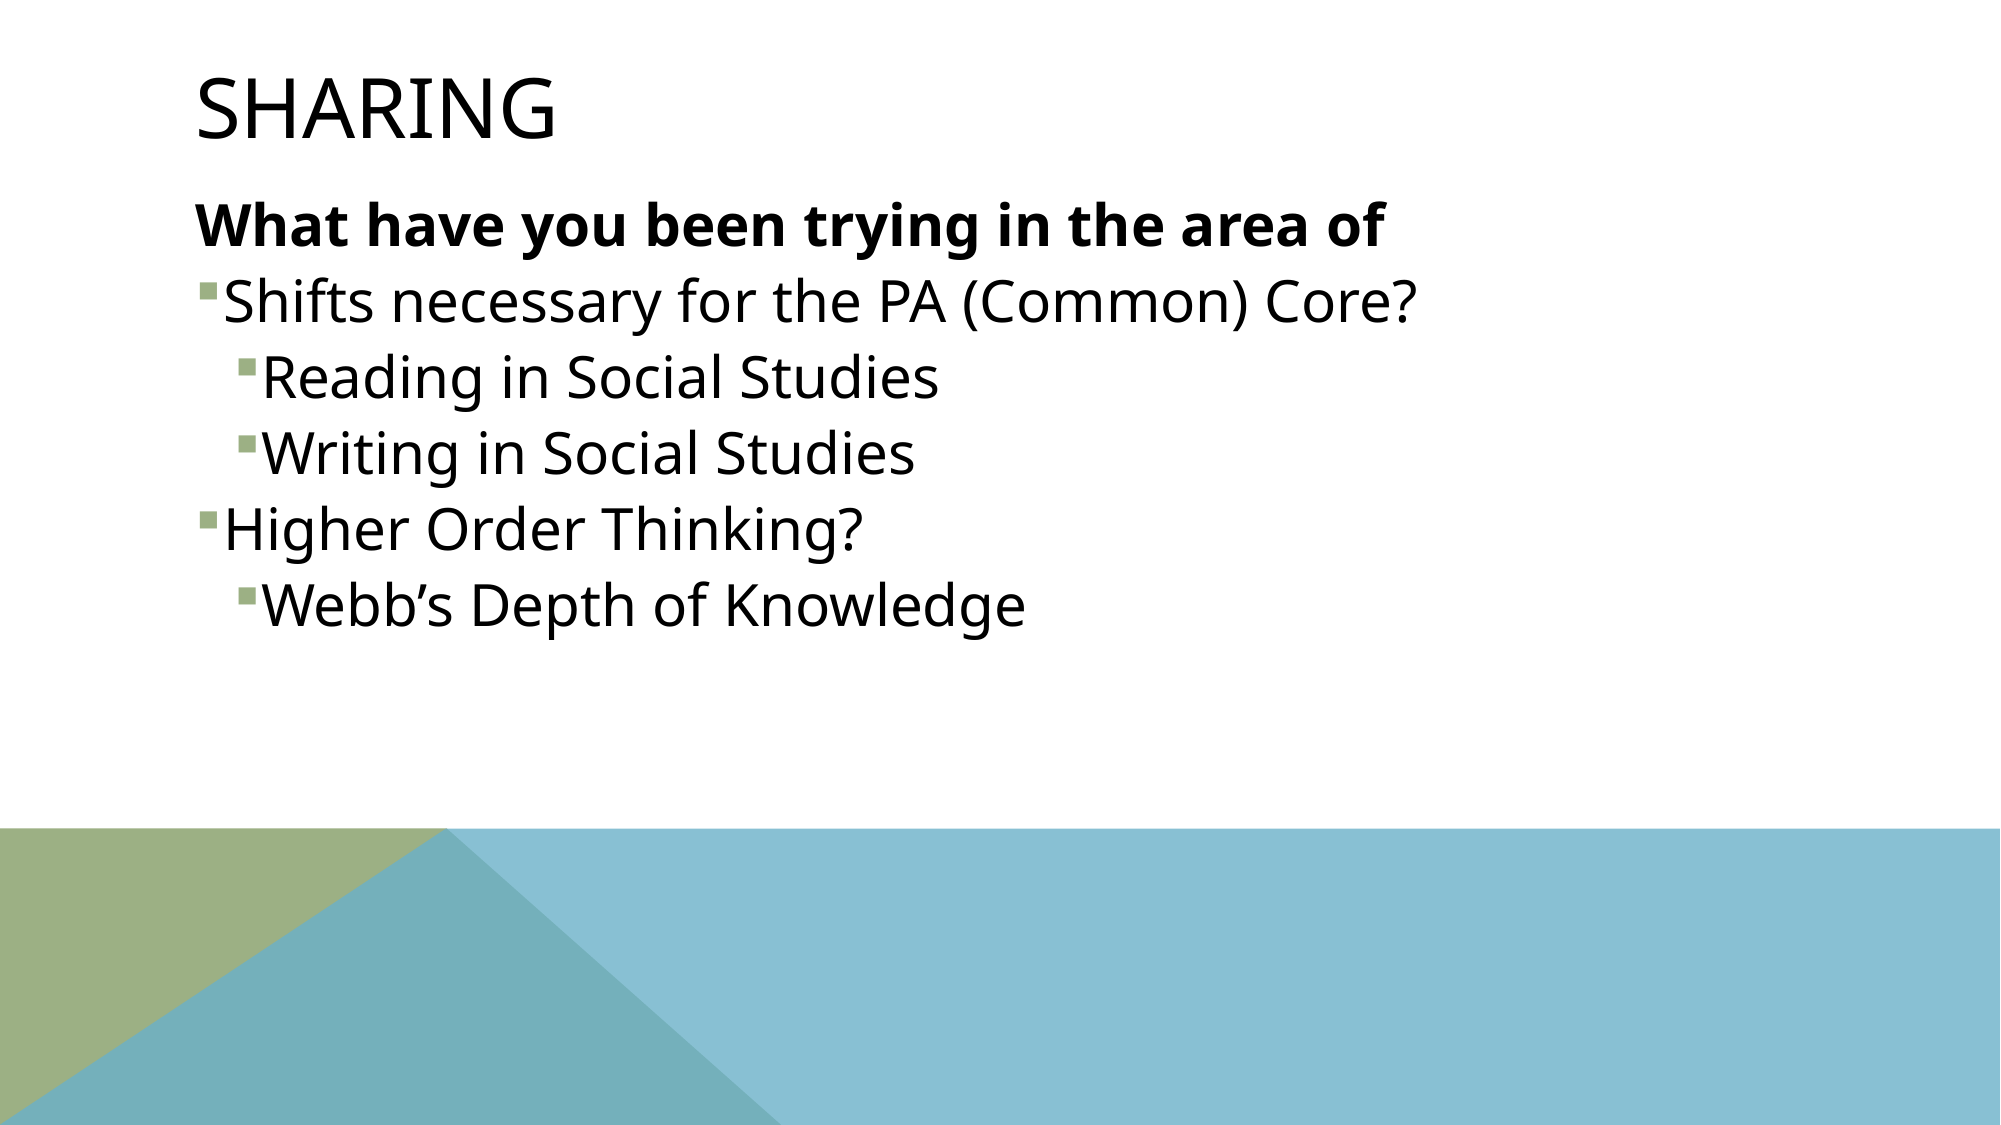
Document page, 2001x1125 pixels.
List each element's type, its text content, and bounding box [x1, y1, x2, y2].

list What have you been trying in the area of Shifts necessary for the PA (Common) Core? Reading in Social Studies Writing in Social Studies Higher Order Thinking? Webb’s Depth of Knowledge [180, 180, 1825, 768]
title Sharing [180, 60, 1825, 150]
